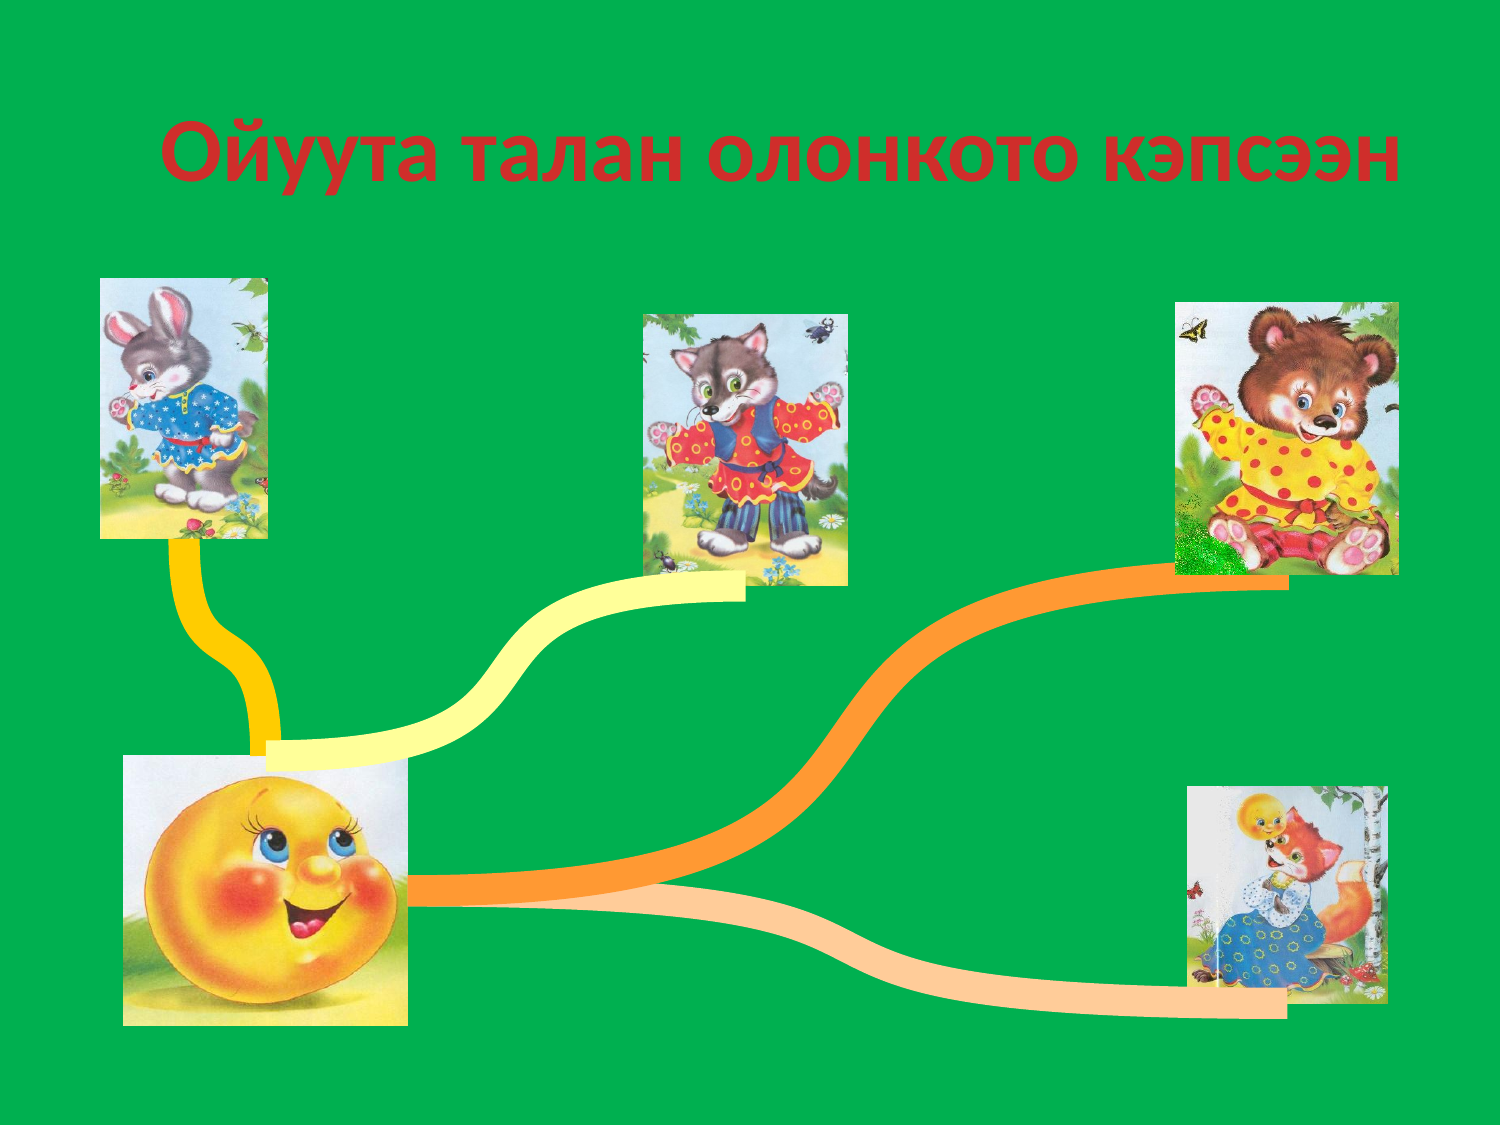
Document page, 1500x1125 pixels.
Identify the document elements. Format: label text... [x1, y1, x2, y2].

text_box Ойуута талан олонкото кэпсээн [145, 81, 1421, 207]
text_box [116, 606, 334, 689]
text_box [407, 898, 1288, 1004]
picture [1288, 786, 1388, 1004]
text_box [407, 574, 415, 892]
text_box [420, 430, 591, 912]
picture [123, 755, 408, 1026]
picture [99, 278, 269, 540]
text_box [596, 574, 1290, 892]
picture [643, 314, 848, 574]
picture [1174, 302, 1399, 575]
